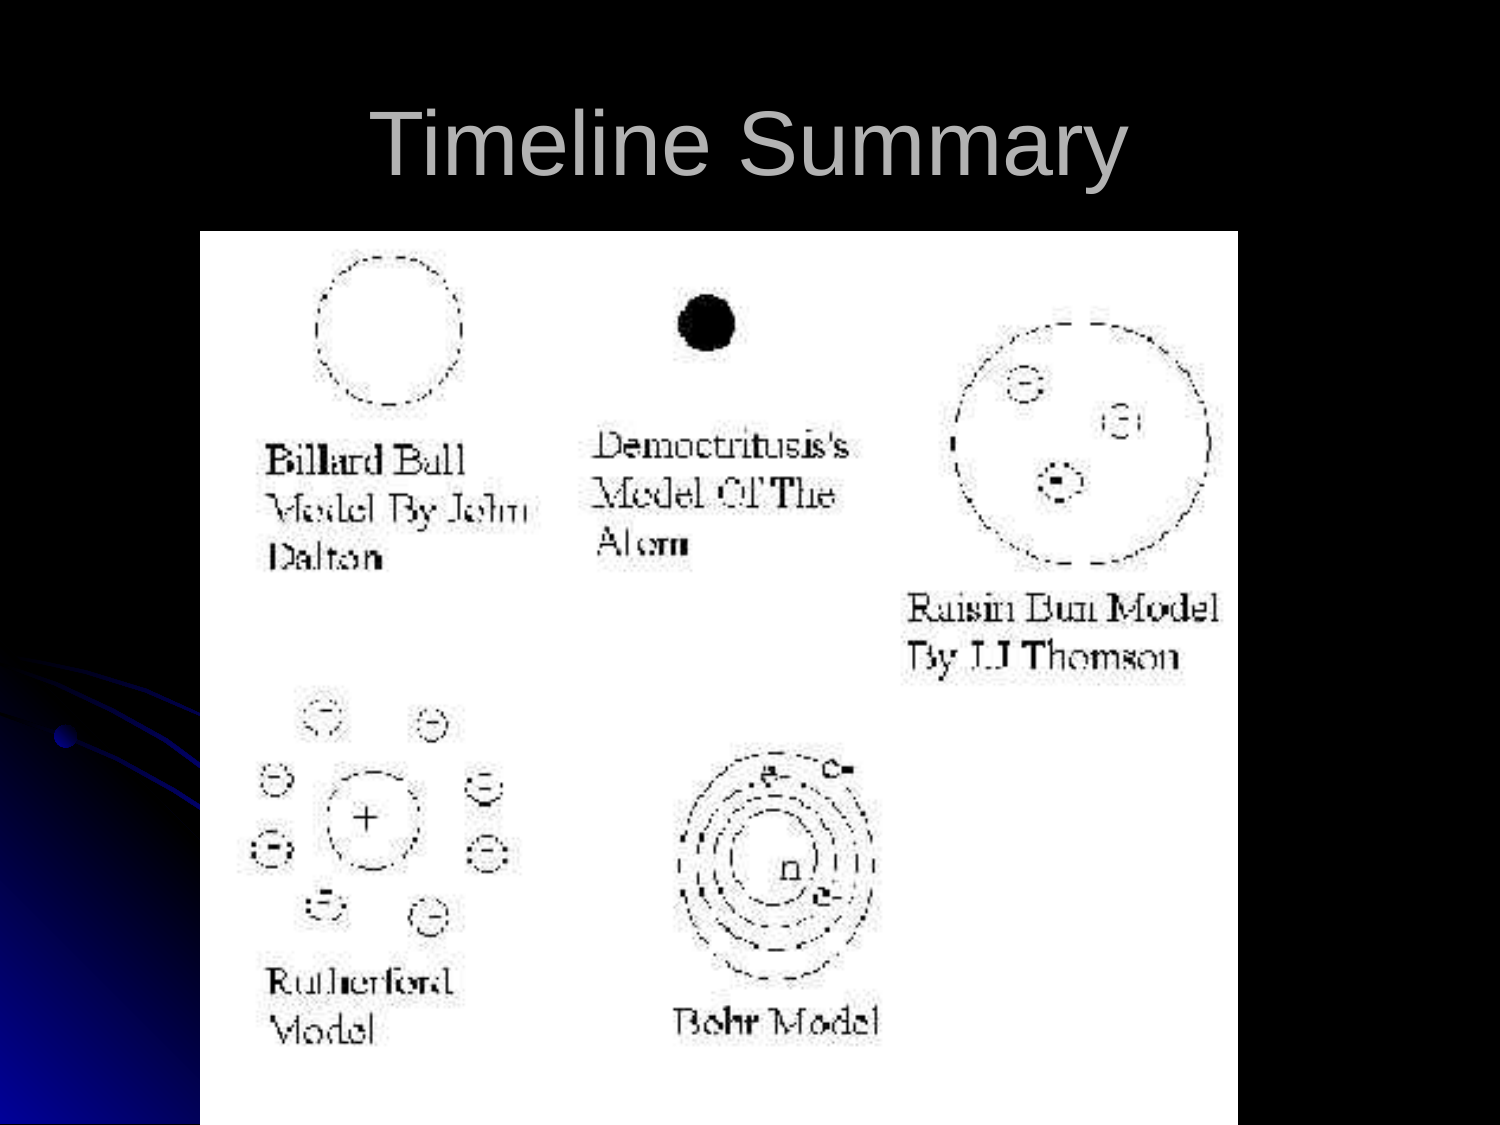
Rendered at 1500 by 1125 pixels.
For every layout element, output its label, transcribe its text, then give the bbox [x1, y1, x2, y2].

title Timeline Summary [74, 45, 1426, 233]
picture [199, 231, 1238, 1125]
